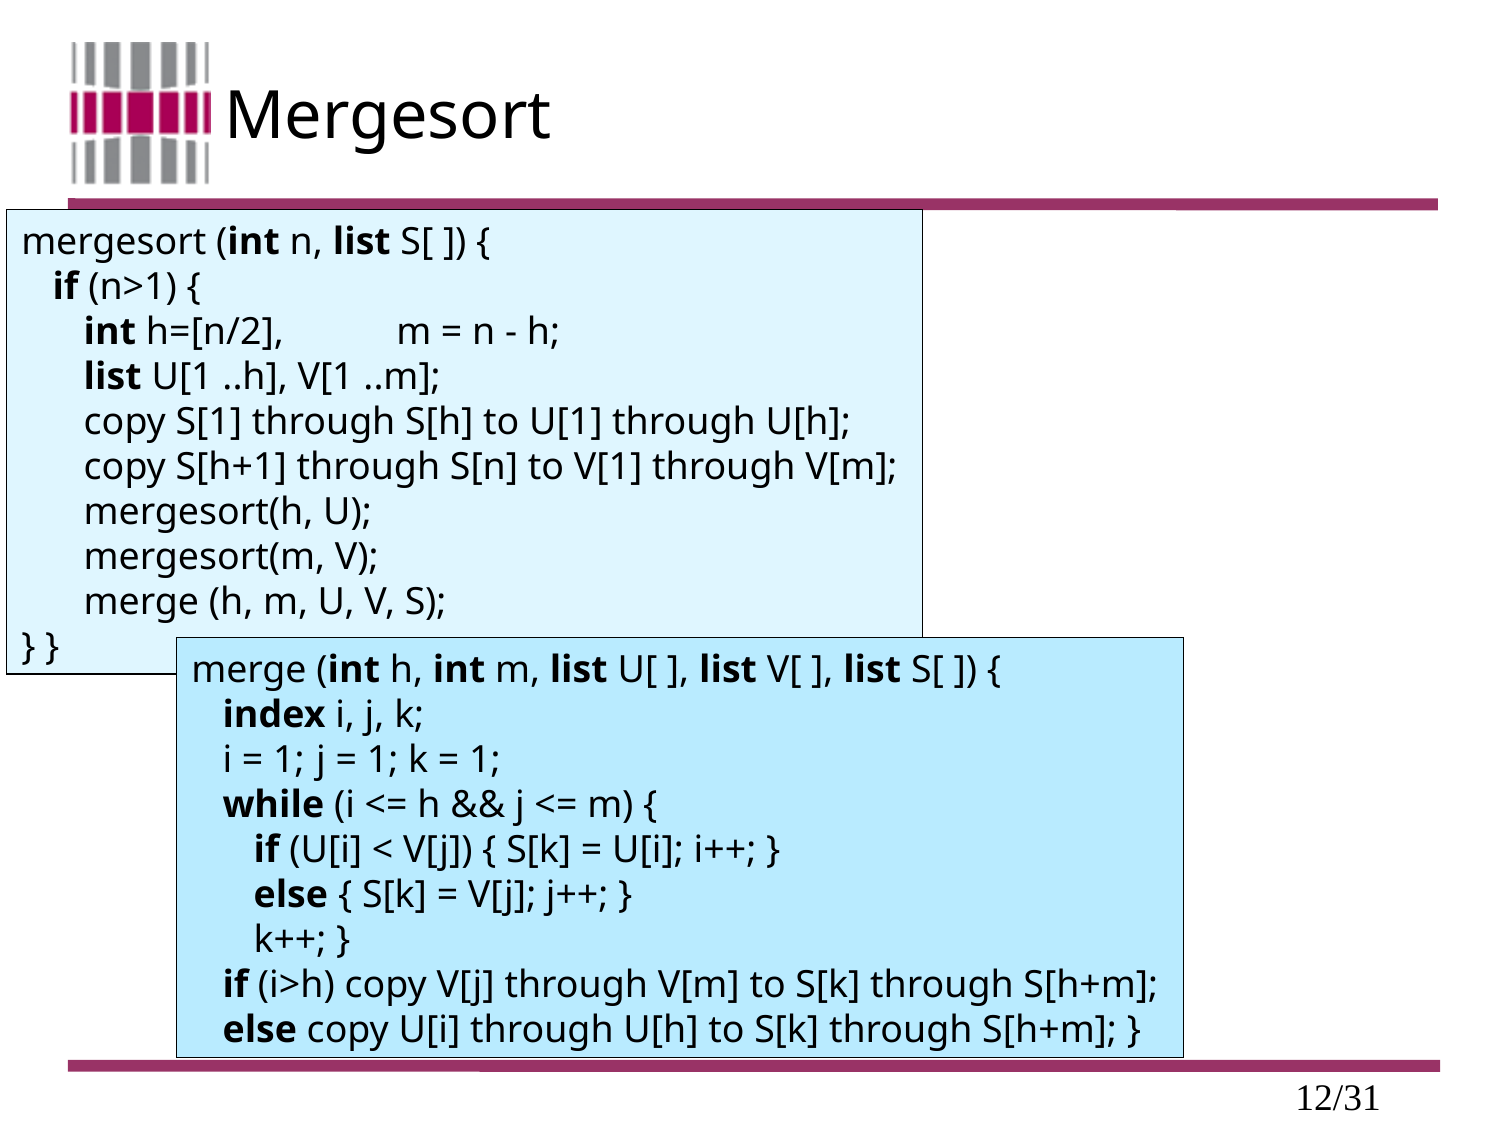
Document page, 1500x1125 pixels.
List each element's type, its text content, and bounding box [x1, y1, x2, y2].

picture [68, 42, 211, 198]
text_box merge (int h, int m, list U[ ], list V[ ], list S[ ]) { index i, j, k; i = 1; j = 1; k = 1; while (i <= h && j <= m) { if (U[i] < V[j]) { S[k] = U[i]; i++; } else { S[k] = V[j]; j++; } k++; } if (i>h) copy V[j] through V[m] to S[k] through S[h+m]; else copy U[i] through U[h] to S[k] through S[h+m]; } [176, 637, 1184, 1058]
text_box mergesort (int n, list S[ ]) { if (n>1) { int h=[n/2], m = n - h; list U[1 ..h], V[1 ..m]; copy S[1] through S[h] to U[1] through U[h]; copy S[h+1] through S[n] to V[1] through V[m]; mergesort(h, U); mergesort(m, V); merge (h, m, U, V, S); } } [6, 209, 923, 674]
title Mergesort [223, 42, 1319, 182]
